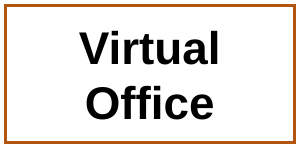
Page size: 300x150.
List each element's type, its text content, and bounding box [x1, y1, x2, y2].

text_box [4, 4, 295, 144]
text_box Virtual Office [16, 10, 283, 136]
